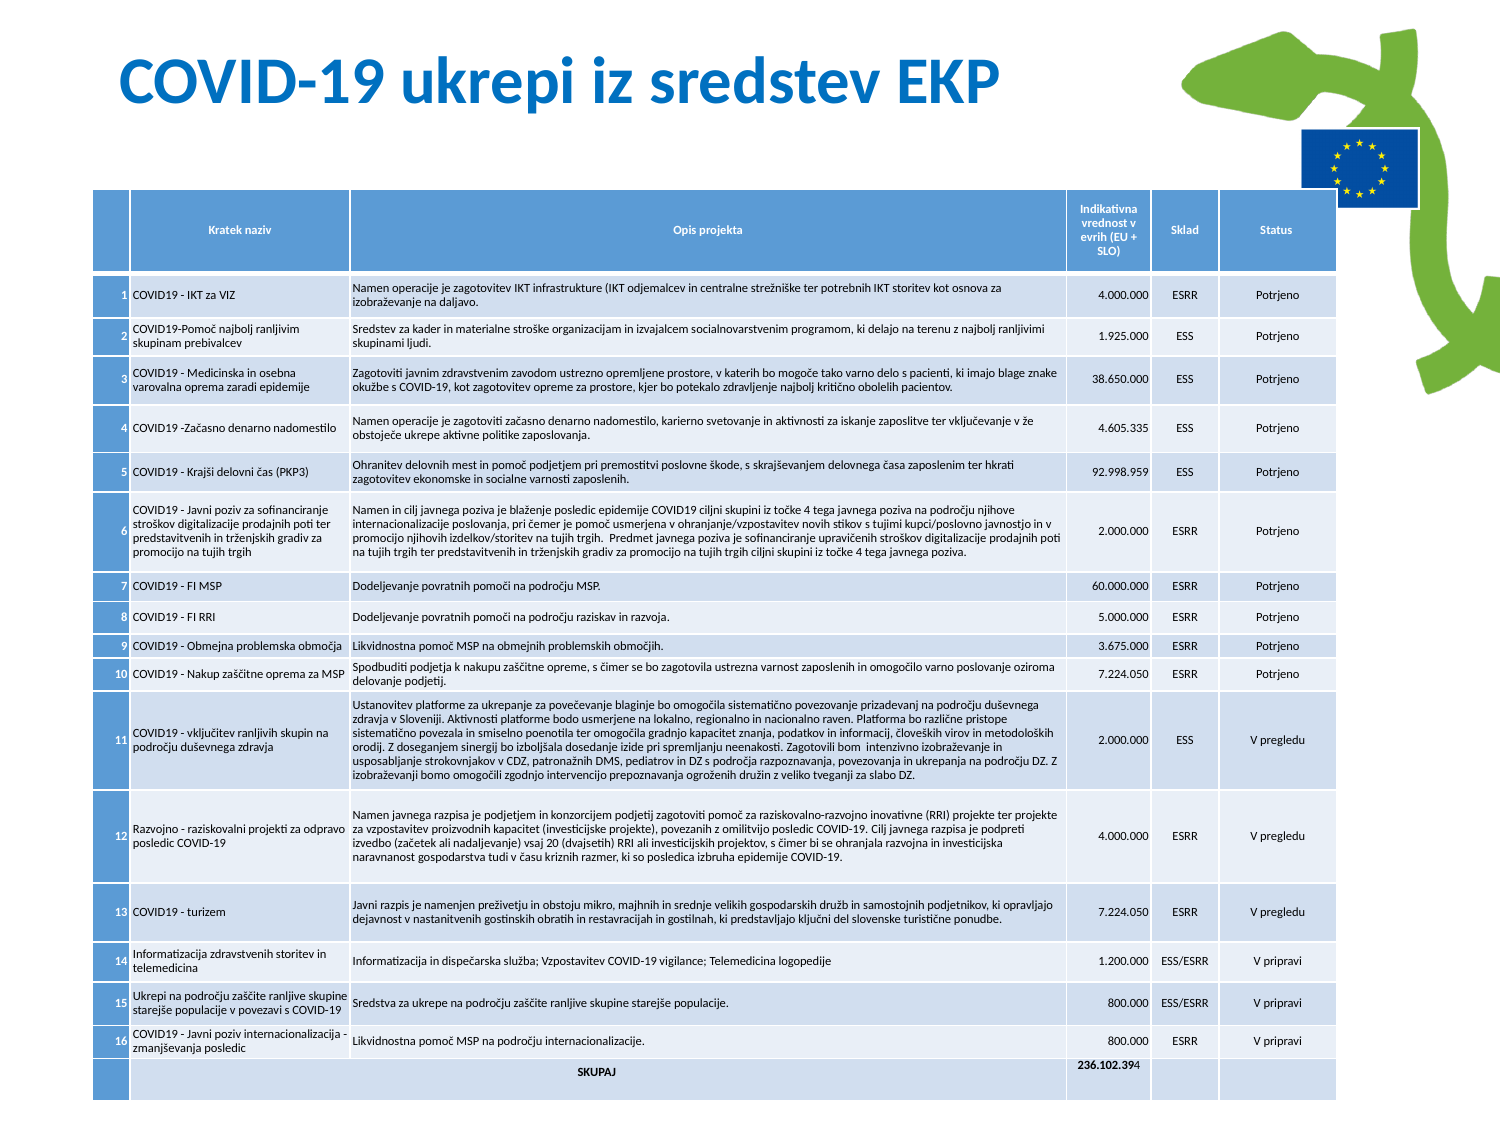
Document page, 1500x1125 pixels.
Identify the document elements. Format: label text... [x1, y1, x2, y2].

table_cell COVID19 - Krajši delovni čas (PKP3) [131, 453, 349, 491]
table_cell 4.605.335 [1067, 406, 1150, 452]
table_cell 7 [93, 573, 129, 601]
table_cell COVID19 - vključitev ranljivih skupin na področju duševnega zdravja [131, 692, 349, 789]
table_cell Dodeljevanje povratnih pomoči na področju MSP. [351, 573, 1066, 601]
table_cell ESRR [1152, 602, 1218, 633]
table_cell 15 [93, 983, 129, 1025]
table_cell ESS [1152, 453, 1218, 491]
table_cell Potrjeno [1220, 357, 1336, 404]
table_cell 1.925.000 [1067, 319, 1150, 355]
table_cell 5.000.000 [1067, 602, 1150, 633]
table_cell Informatizacija zdravstvenih storitev in telemedicina [131, 943, 349, 981]
table_cell ESRR [1152, 493, 1218, 571]
table_cell ESS [1152, 357, 1218, 404]
table_cell Potrjeno [1220, 602, 1336, 633]
table_cell 7.224.050 [1067, 659, 1150, 690]
table_cell 9 [93, 635, 129, 657]
table_cell COVID19 - turizem [131, 884, 349, 941]
table_cell 3 [93, 357, 129, 404]
table_cell V pregledu [1220, 692, 1336, 789]
table_cell 2.000.000 [1067, 493, 1150, 571]
table_cell Dodeljevanje povratnih pomoči na področju raziskav in razvoja. [351, 602, 1066, 633]
table_cell 4.000.000 [1067, 276, 1150, 317]
table_cell 38.650.000 [1067, 357, 1150, 404]
table_header Status [1220, 190, 1336, 271]
table_cell Potrjeno [1220, 659, 1336, 690]
table_cell Sredstva za ukrepe na področju zaščite ranljive skupine starejše populacije. [351, 983, 1066, 1025]
table_cell V pripravi [1220, 983, 1336, 1025]
table_cell SKUPAJ [131, 1059, 1066, 1100]
table_cell Potrjeno [1220, 453, 1336, 491]
table_cell ESS [1152, 319, 1218, 355]
table_cell COVID19 - Nakup zaščitne oprema za MSP [131, 659, 349, 690]
table_cell V pripravi [1220, 1026, 1336, 1058]
table_cell Namen in cilj javnega poziva je blaženje posledic epidemije COVID19 ciljni skupini iz točke 4 tega javnega poziva na področju njihove internacionalizacije poslovanja, pri čemer je pomoč usmerjena v ohranjanje/vzpostavitev novih stikov s tujimi kupci/poslovno javnostjo in v promocijo njihovih izdelkov/storitev na tujih trgih. Predmet javnega poziva je sofinanciranje upravičenih stroškov digitalizacije prodajnih poti na tujih trgih ter predstavitvenih in trženjskih gradiv za promocijo na tujih trgih ciljni skupini iz točke 4 tega javnega poziva. [351, 493, 1066, 571]
table_cell ESS/ESRR [1152, 983, 1218, 1025]
table_cell ESRR [1152, 635, 1218, 657]
table_cell Likvidnostna pomoč MSP na področju internacionalizacije. [351, 1026, 1066, 1058]
table_cell ESRR [1152, 659, 1218, 690]
table_header Sklad [1152, 190, 1218, 271]
table_cell Potrjeno [1220, 635, 1336, 657]
table_cell Potrjeno [1220, 573, 1336, 601]
table_cell 4 [93, 406, 129, 452]
table_cell Javni razpis je namenjen preživetju in obstoju mikro, majhnih in srednje velikih gospodarskih družb in samostojnih podjetnikov, ki opravljajo dejavnost v nastanitvenih gostinskih obratih in restavracijah in gostilnah, ki predstavljajo ključni del slovenske turistične ponudbe. [351, 884, 1066, 941]
table_cell 236.102.394 [1067, 1059, 1150, 1100]
table_cell 3.675.000 [1067, 635, 1150, 657]
table_cell 1.200.000 [1067, 943, 1150, 981]
table_cell 800.000 [1067, 1026, 1150, 1058]
table_cell Sredstev za kader in materialne stroške organizacijam in izvajalcem socialnovarstvenim programom, ki delajo na terenu z najbolj ranljivimi skupinami ljudi. [351, 319, 1066, 355]
table_cell 92.998.959 [1067, 453, 1150, 491]
table_cell ESRR [1152, 573, 1218, 601]
table_cell 2.000.000 [1067, 692, 1150, 789]
table_cell ESRR [1152, 1026, 1218, 1058]
table_cell 6 [93, 493, 129, 571]
table_cell COVID19 - Medicinska in osebna varovalna oprema zaradi epidemije [131, 357, 349, 404]
table_cell Namen operacije je zagotoviti začasno denarno nadomestilo, karierno svetovanje in aktivnosti za iskanje zaposlitve ter vključevanje v že obstoječe ukrepe aktivne politike zaposlovanja. [351, 406, 1066, 452]
table_cell Zagotoviti javnim zdravstvenim zavodom ustrezno opremljene prostore, v katerih bo mogoče tako varno delo s pacienti, ki imajo blage znake okužbe s COVID-19, kot zagotovitev opreme za prostore, kjer bo potekalo zdravljenje najbolj kritično obolelih pacientov. [351, 357, 1066, 404]
table_cell Ukrepi na področju zaščite ranljive skupine starejše populacije v povezavi s COVID-19 [131, 983, 349, 1025]
table_cell Informatizacija in dispečarska služba; Vzpostavitev COVID-19 vigilance; Telemedicina logopedije [351, 943, 1066, 981]
table_cell COVID19 - IKT za VIZ [131, 276, 349, 317]
table_cell Ustanovitev platforme za ukrepanje za povečevanje blaginje bo omogočila sistematično povezovanje prizadevanj na področju duševnega zdravja v Sloveniji. Aktivnosti platforme bodo usmerjene na lokalno, regionalno in nacionalno raven. Platforma bo različne pristope sistematično povezala in smiselno poenotila ter omogočila gradnjo kapacitet znanja, podatkov in informacij, človeških virov in metodoloških orodij. Z doseganjem sinergij bo izboljšala dosedanje izide pri spremljanju neenakosti. Zagotovili bom intenzivno izobraževanje in usposabljanje strokovnjakov v CDZ, patronažnih DMS, pediatrov in DZ s področja razpoznavanja, povezovanja in ukrepanja na področju DZ. Z izobraževanji bomo omogočili zgodnjo intervencijo prepoznavanja ogroženih družin z veliko tveganji za slabo DZ. [351, 692, 1066, 789]
table_cell V pregledu [1220, 884, 1336, 941]
table_cell Namen operacije je zagotovitev IKT infrastrukture (IKT odjemalcev in centralne strežniške ter potrebnih IKT storitev kot osnova za izobraževanje na daljavo. [351, 276, 1066, 317]
table_cell ESS [1152, 406, 1218, 452]
table_cell Potrjeno [1220, 406, 1336, 452]
table_cell COVID19 -Začasno denarno nadomestilo [131, 406, 349, 452]
table_cell ESS/ESRR [1152, 943, 1218, 981]
table_cell ESRR [1152, 884, 1218, 941]
table_cell 14 [93, 943, 129, 981]
table_cell 13 [93, 884, 129, 941]
table_cell COVID19 - Javni poziv za sofinanciranje stroškov digitalizacije prodajnih poti ter predstavitvenih in trženjskih gradiv za promocijo na tujih trgih [131, 493, 349, 571]
table_cell Potrjeno [1220, 276, 1336, 317]
table_cell 16 [93, 1026, 129, 1058]
table_cell Potrjeno [1220, 319, 1336, 355]
table_cell 800.000 [1067, 983, 1150, 1025]
table_header Indikativna vrednost v evrih (EU + SLO) [1067, 190, 1150, 271]
table_cell Ohranitev delovnih mest in pomoč podjetjem pri premostitvi poslovne škode, s skrajševanjem delovnega časa zaposlenim ter hkrati zagotovitev ekonomske in socialne varnosti zaposlenih. [351, 453, 1066, 491]
table_cell ESRR [1152, 791, 1218, 882]
text_box COVID-19 ukrepi iz sredstev EKP [104, 29, 1297, 125]
table_cell 60.000.000 [1067, 573, 1150, 601]
table_cell ESRR [1152, 276, 1218, 317]
table_header Kratek naziv [131, 190, 349, 271]
table_cell Potrjeno [1220, 493, 1336, 571]
table_cell COVID19 - FI RRI [131, 602, 349, 633]
table_cell Namen javnega razpisa je podjetjem in konzorcijem podjetij zagotoviti pomoč za raziskovalno-razvojno inovativne (RRI) projekte ter projekte za vzpostavitev proizvodnih kapacitet (investicijske projekte), povezanih z omilitvijo posledic COVID-19. Cilj javnega razpisa je podpreti izvedbo (začetek ali nadaljevanje) vsaj 20 (dvajsetih) RRI ali investicijskih projektov, s čimer bi se ohranjala razvojna in investicijska naravnanost gospodarstva tudi v času kriznih razmer, ki so posledica izbruha epidemije COVID-19. [351, 791, 1066, 882]
table_cell 1 [93, 276, 129, 317]
table_cell Likvidnostna pomoč MSP na obmejnih problemskih območjih. [351, 635, 1066, 657]
table_cell 2 [93, 319, 129, 355]
table_cell 8 [93, 602, 129, 633]
table_cell COVID19 - Obmejna problemska območja [131, 635, 349, 657]
table_cell Spodbuditi podjetja k nakupu zaščitne opreme, s čimer se bo zagotovila ustrezna varnost zaposlenih in omogočilo varno poslovanje oziroma delovanje podjetij. [351, 659, 1066, 690]
table_cell Razvojno - raziskovalni projekti za odpravo posledic COVID-19 [131, 791, 349, 882]
table_cell [1152, 1059, 1218, 1100]
table_header Opis projekta [351, 190, 1066, 271]
table_cell 4.000.000 [1067, 791, 1150, 882]
table_cell 5 [93, 453, 129, 491]
table_cell COVID19 - Javni poziv internacionalizacija - zmanjševanja posledic [131, 1026, 349, 1058]
table_cell COVID19-Pomoč najbolj ranljivim skupinam prebivalcev [131, 319, 349, 355]
table_cell 11 [93, 692, 129, 789]
table_cell V pregledu [1220, 791, 1336, 882]
table_cell V pripravi [1220, 943, 1336, 981]
table_header [93, 190, 129, 271]
table_cell COVID19 - FI MSP [131, 573, 349, 601]
table_cell [1220, 1059, 1336, 1100]
table_cell 7.224.050 [1067, 884, 1150, 941]
picture [1130, 0, 1500, 454]
table_cell [93, 1059, 129, 1100]
table_cell ESS [1152, 692, 1218, 789]
table_cell 12 [93, 791, 129, 882]
table_cell 10 [93, 659, 129, 690]
